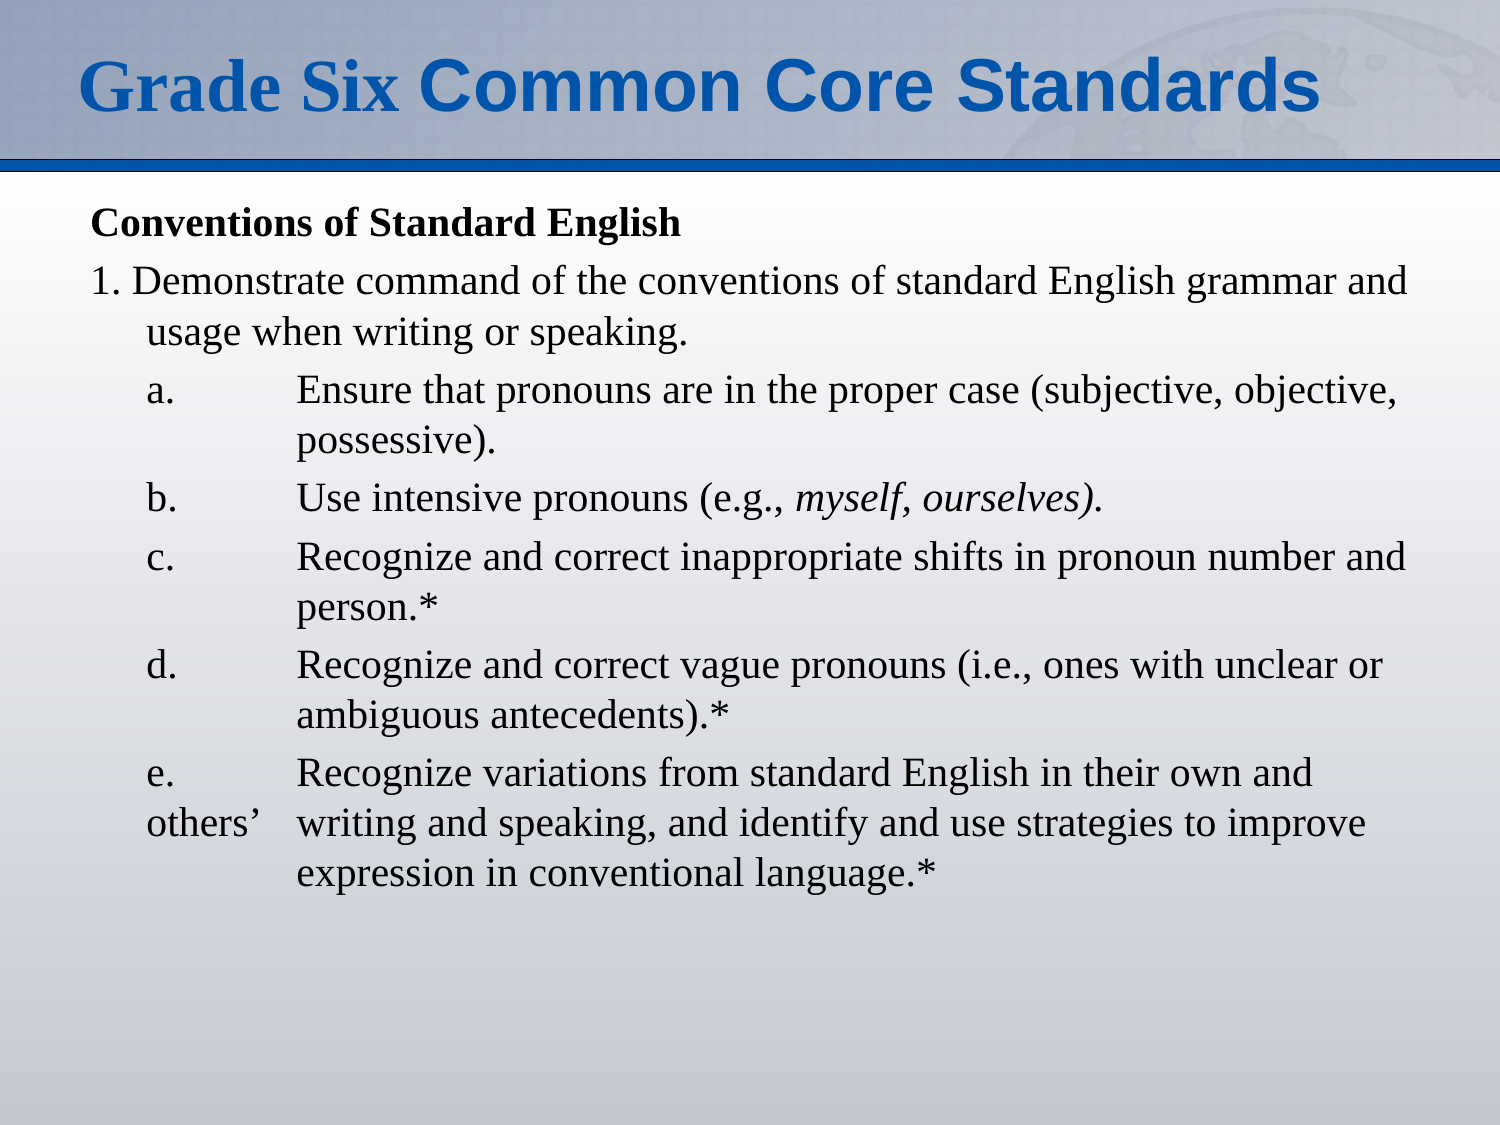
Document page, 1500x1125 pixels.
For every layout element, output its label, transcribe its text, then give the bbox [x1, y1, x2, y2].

title Grade Six Common Core Standards [62, 0, 1413, 176]
list Conventions of Standard English 1. Demonstrate command of the conventions of standard English grammar and usage when writing or speaking. a. Ensure that pronouns are in the proper case (subjective, objective, possessive). b. Use intensive pronouns (e.g., myself, ourselves). c. Recognize and correct inappropriate shifts in pronoun number and person.* d. Recognize and correct vague pronouns (i.e., ones with unclear or ambiguous antecedents).* e. Recognize variations from standard English in their own and others’ writing and speaking, and identify and use strategies to improve expression in conventional language.* [74, 187, 1426, 1006]
picture [0, 0, 1500, 1125]
